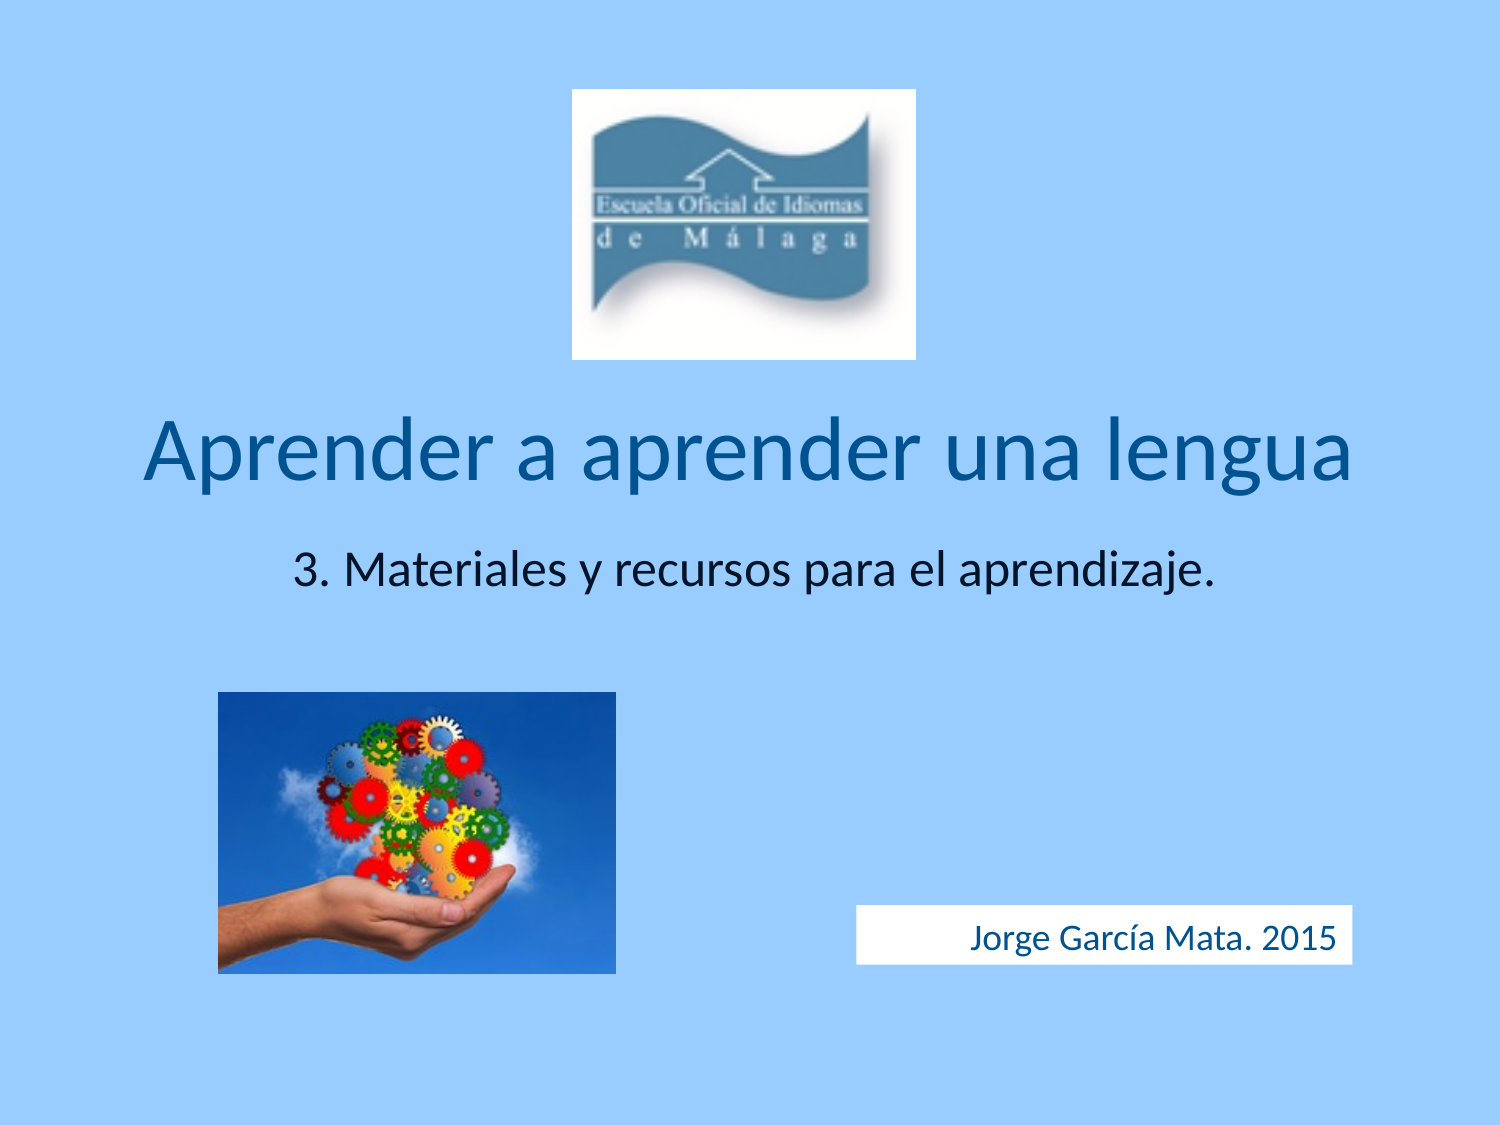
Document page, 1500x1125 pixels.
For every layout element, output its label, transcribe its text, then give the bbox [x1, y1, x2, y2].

picture [572, 89, 916, 361]
picture [218, 692, 616, 974]
text_box Jorge García Mata. 2015 [856, 905, 1353, 965]
title Aprender a aprender una lengua [112, 349, 1388, 539]
subtitle 3. Materiales y recursos para el aprendizaje. [230, 527, 1281, 641]
